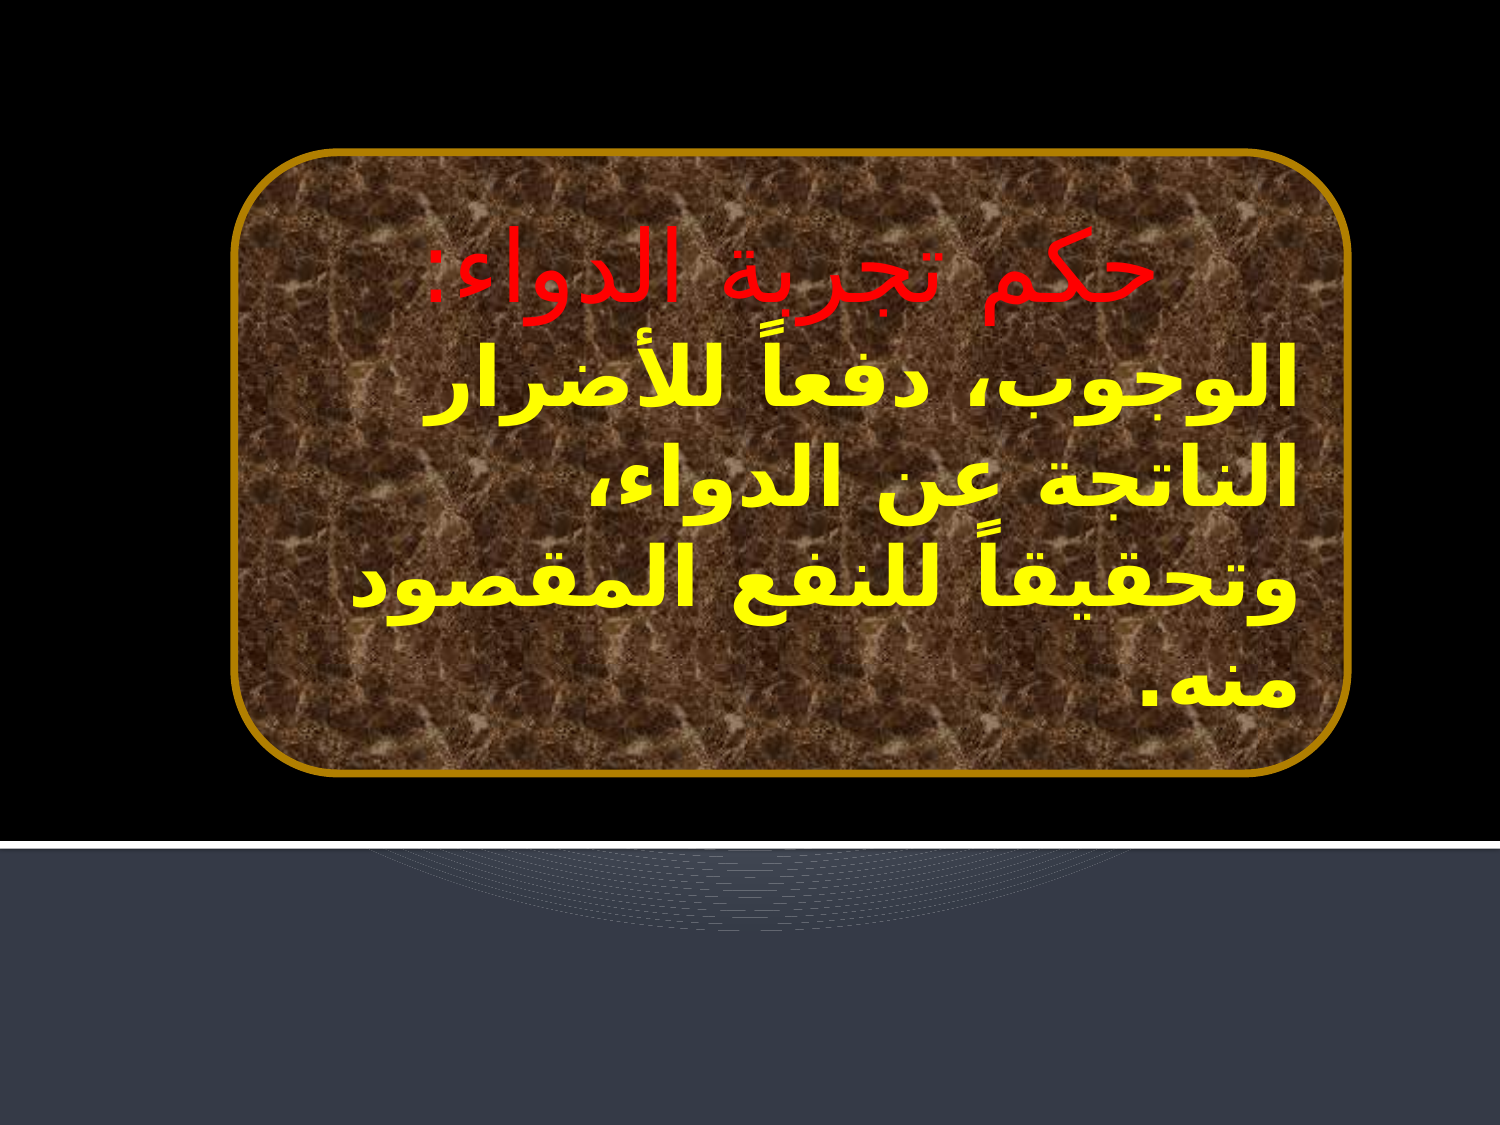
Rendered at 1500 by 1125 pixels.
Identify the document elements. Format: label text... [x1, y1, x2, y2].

text_box حكم تجربة الدواء: الوجوب، دفعاً للأضرار الناتجة عن الدواء، وتحقيقاً للنفع المقصود منه. [230, 148, 1352, 778]
